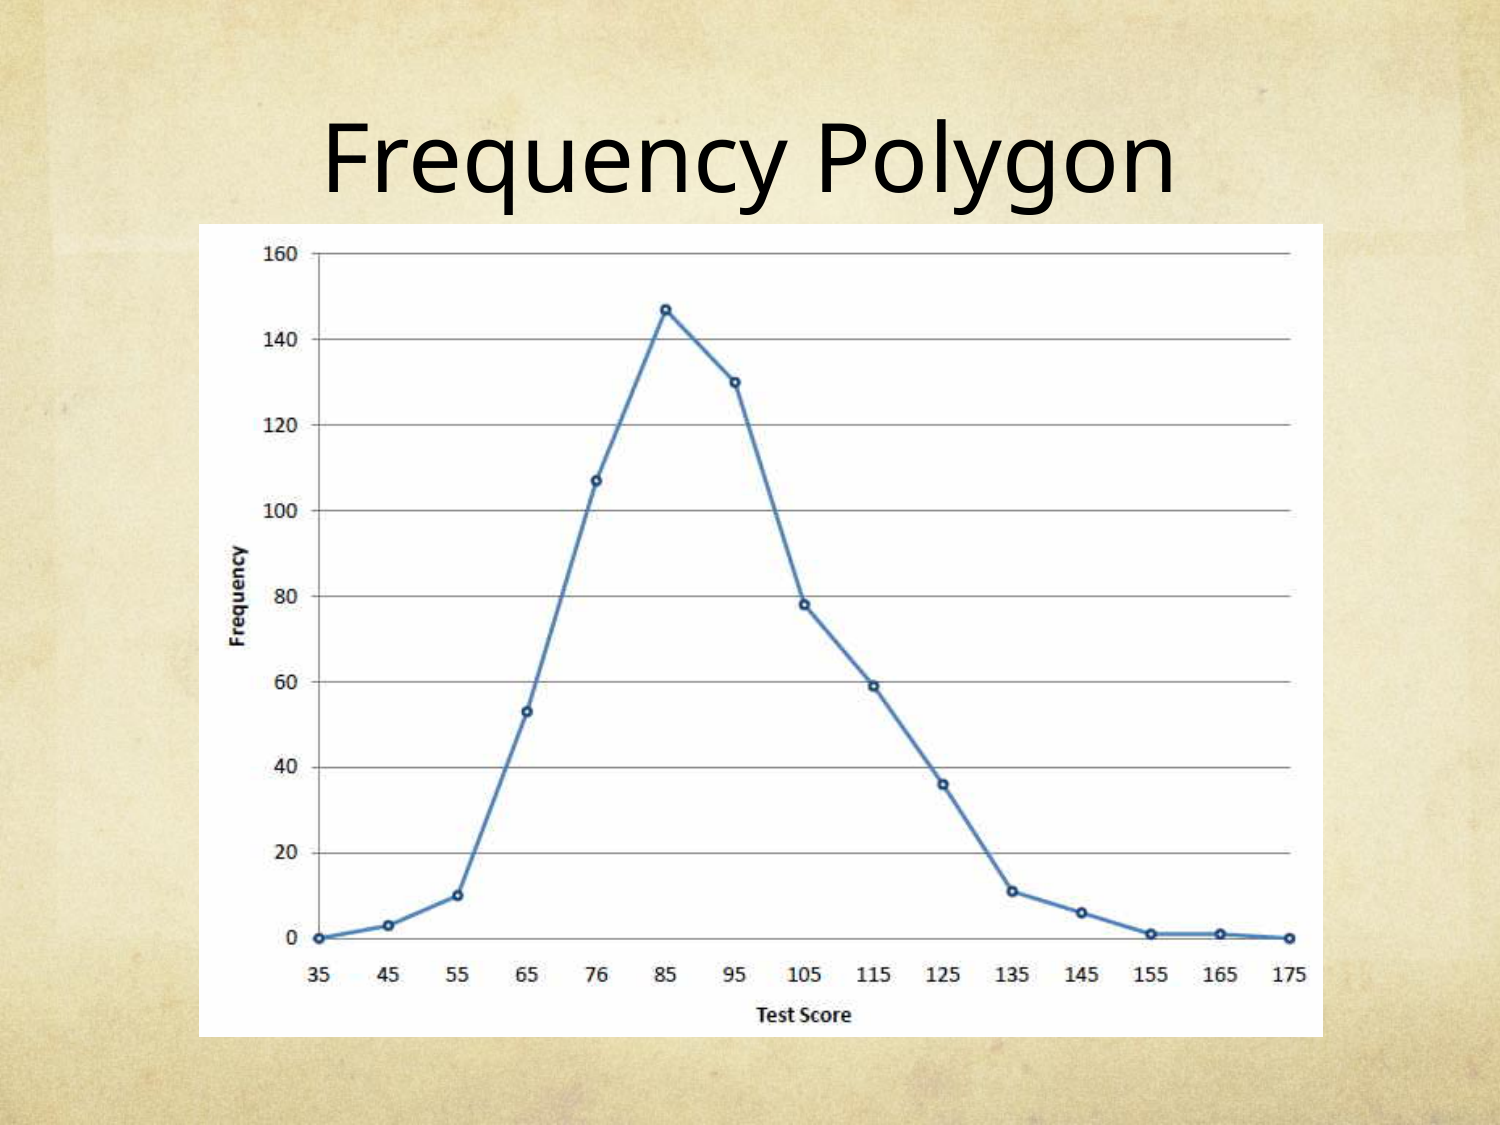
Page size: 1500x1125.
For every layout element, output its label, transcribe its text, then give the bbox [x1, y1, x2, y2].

title Frequency Polygon [150, 82, 1350, 225]
picture [0, 0, 1500, 1125]
